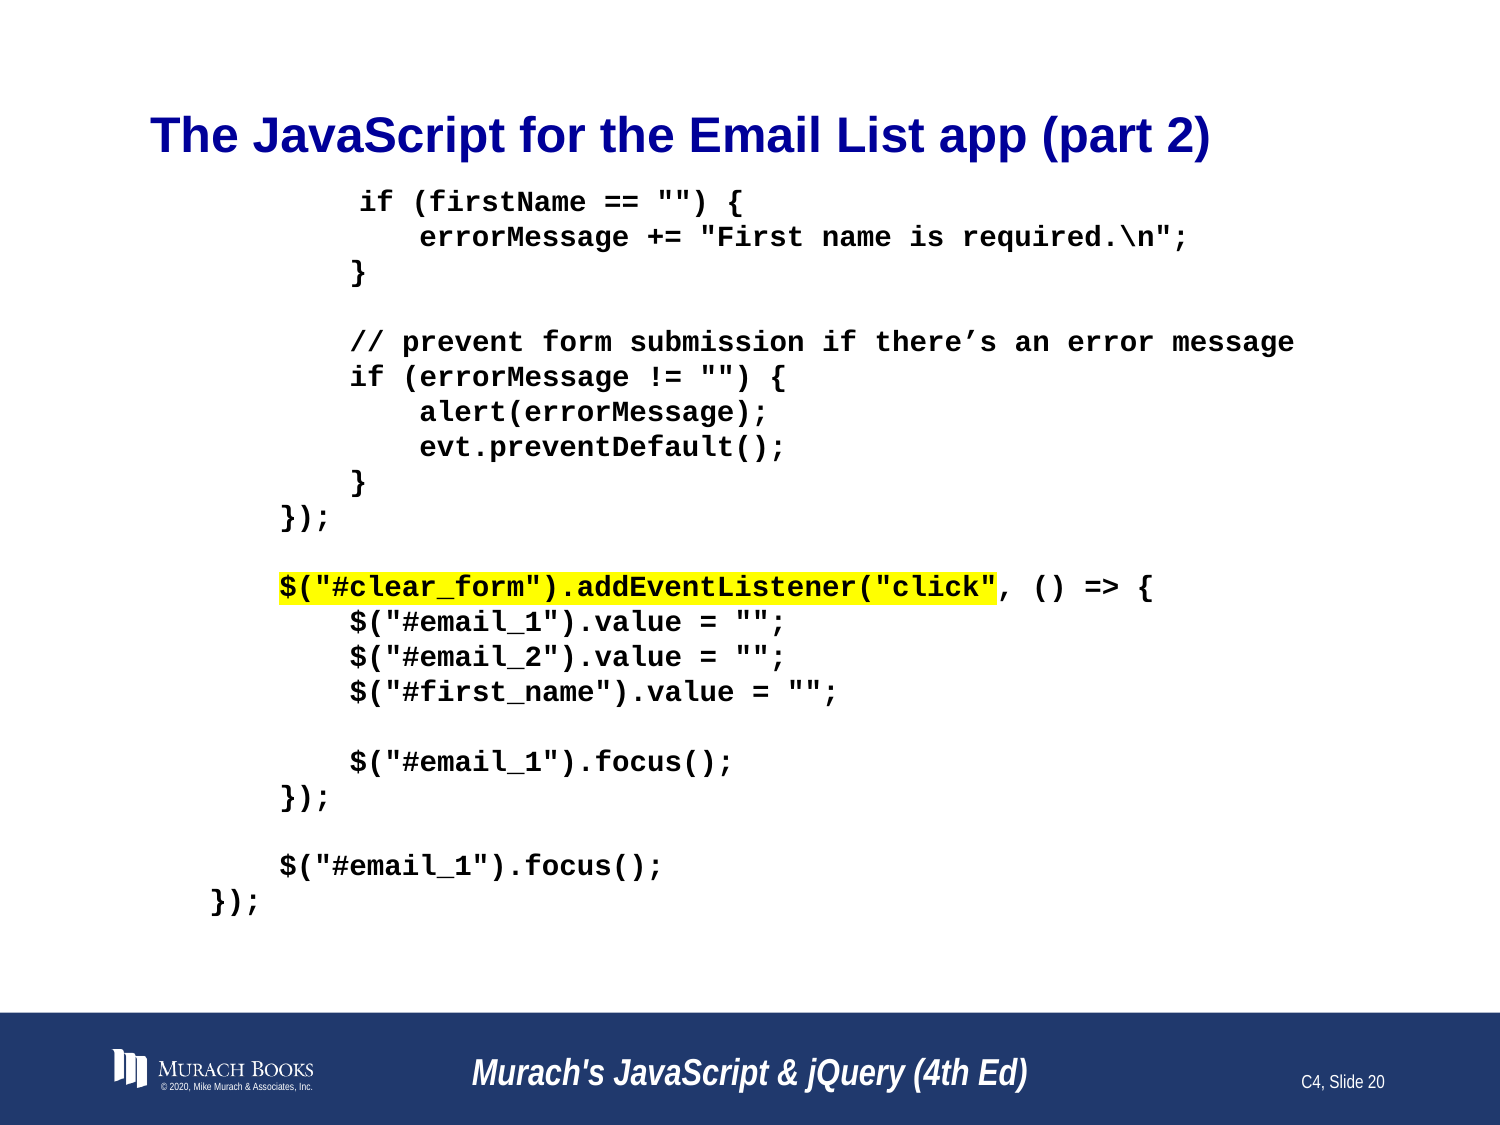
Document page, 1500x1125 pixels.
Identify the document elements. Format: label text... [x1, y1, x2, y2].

footer © 2020, Mike Murach & Associates, Inc. [12, 1025, 463, 1100]
title The JavaScript for the Email List app (part 2) [150, 102, 1350, 164]
slide_number C4, Slide 20 [1087, 1025, 1400, 1100]
list if (firstName == "") { errorMessage += "First name is required.\n"; } // prevent form submission if there’s an error message if (errorMessage != "") { alert(errorMessage); evt.preventDefault(); } }); $("#clear_form").addEventListener("click", () => { $("#email_1").value = ""; $("#email_2").value = ""; $("#first_name").value = ""; $("#email_1").focus(); }); $("#email_1").focus(); }); [137, 174, 1350, 975]
slide_number Murach's JavaScript & jQuery (4th Ed) [463, 1025, 1050, 1100]
